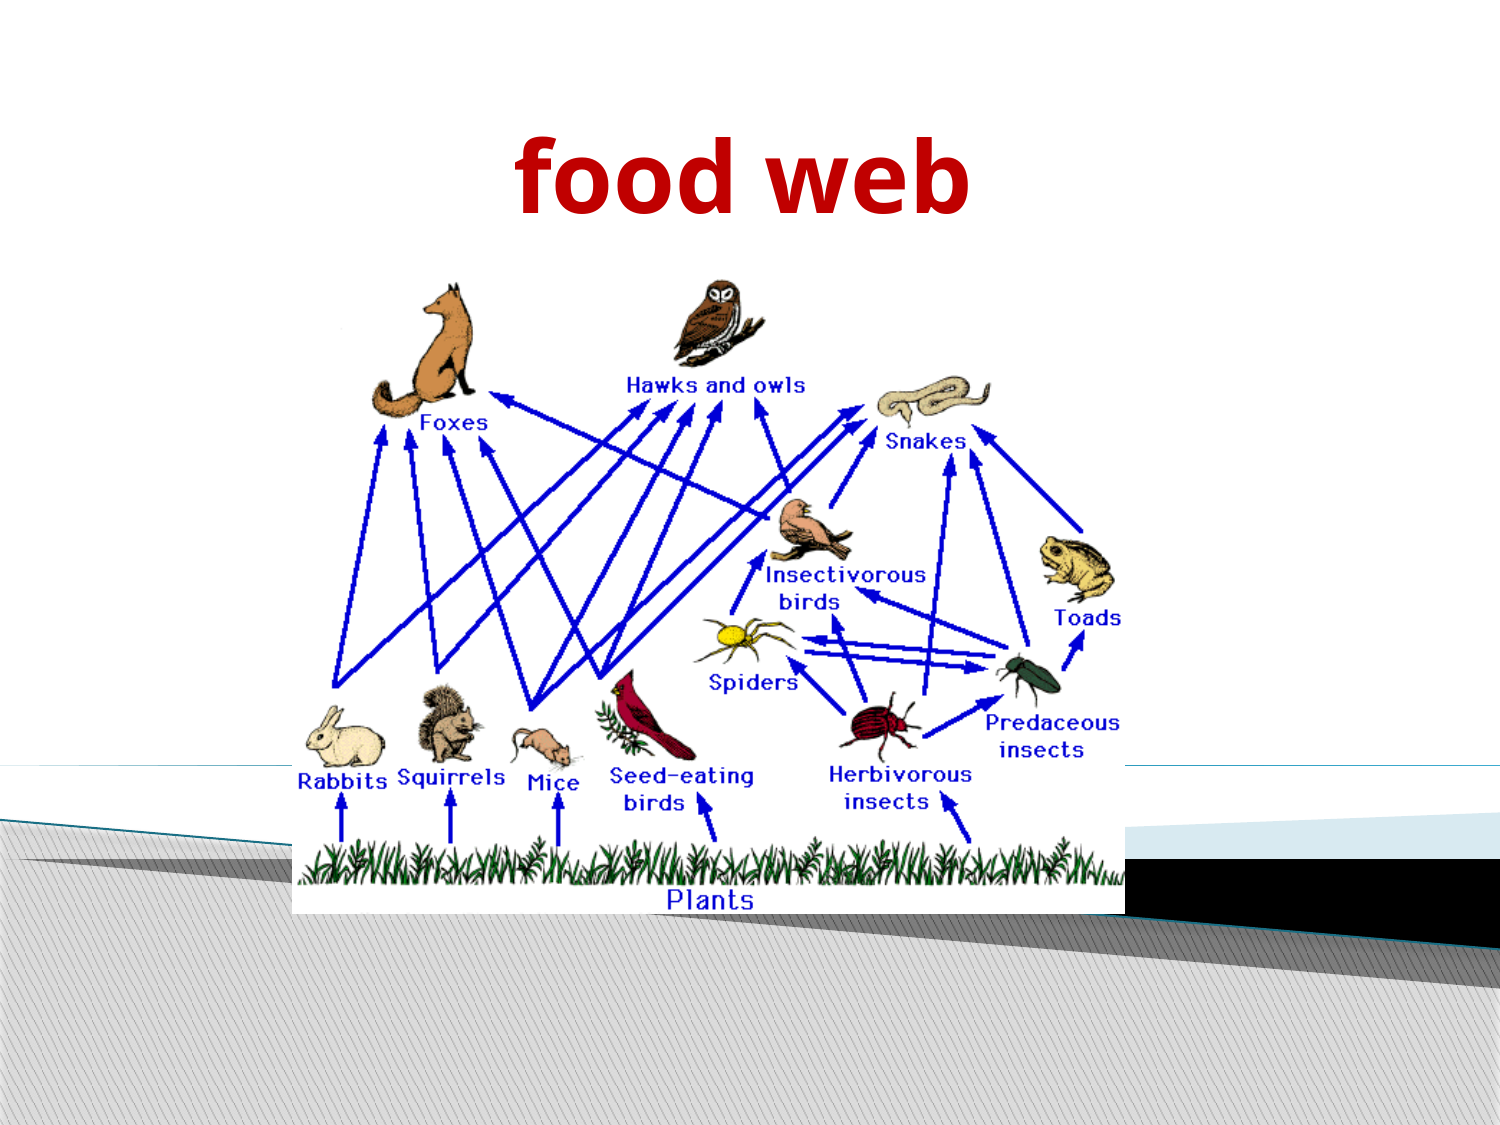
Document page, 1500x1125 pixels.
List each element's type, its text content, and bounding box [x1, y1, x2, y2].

title food web [105, 0, 1381, 242]
picture [5, 268, 1500, 989]
